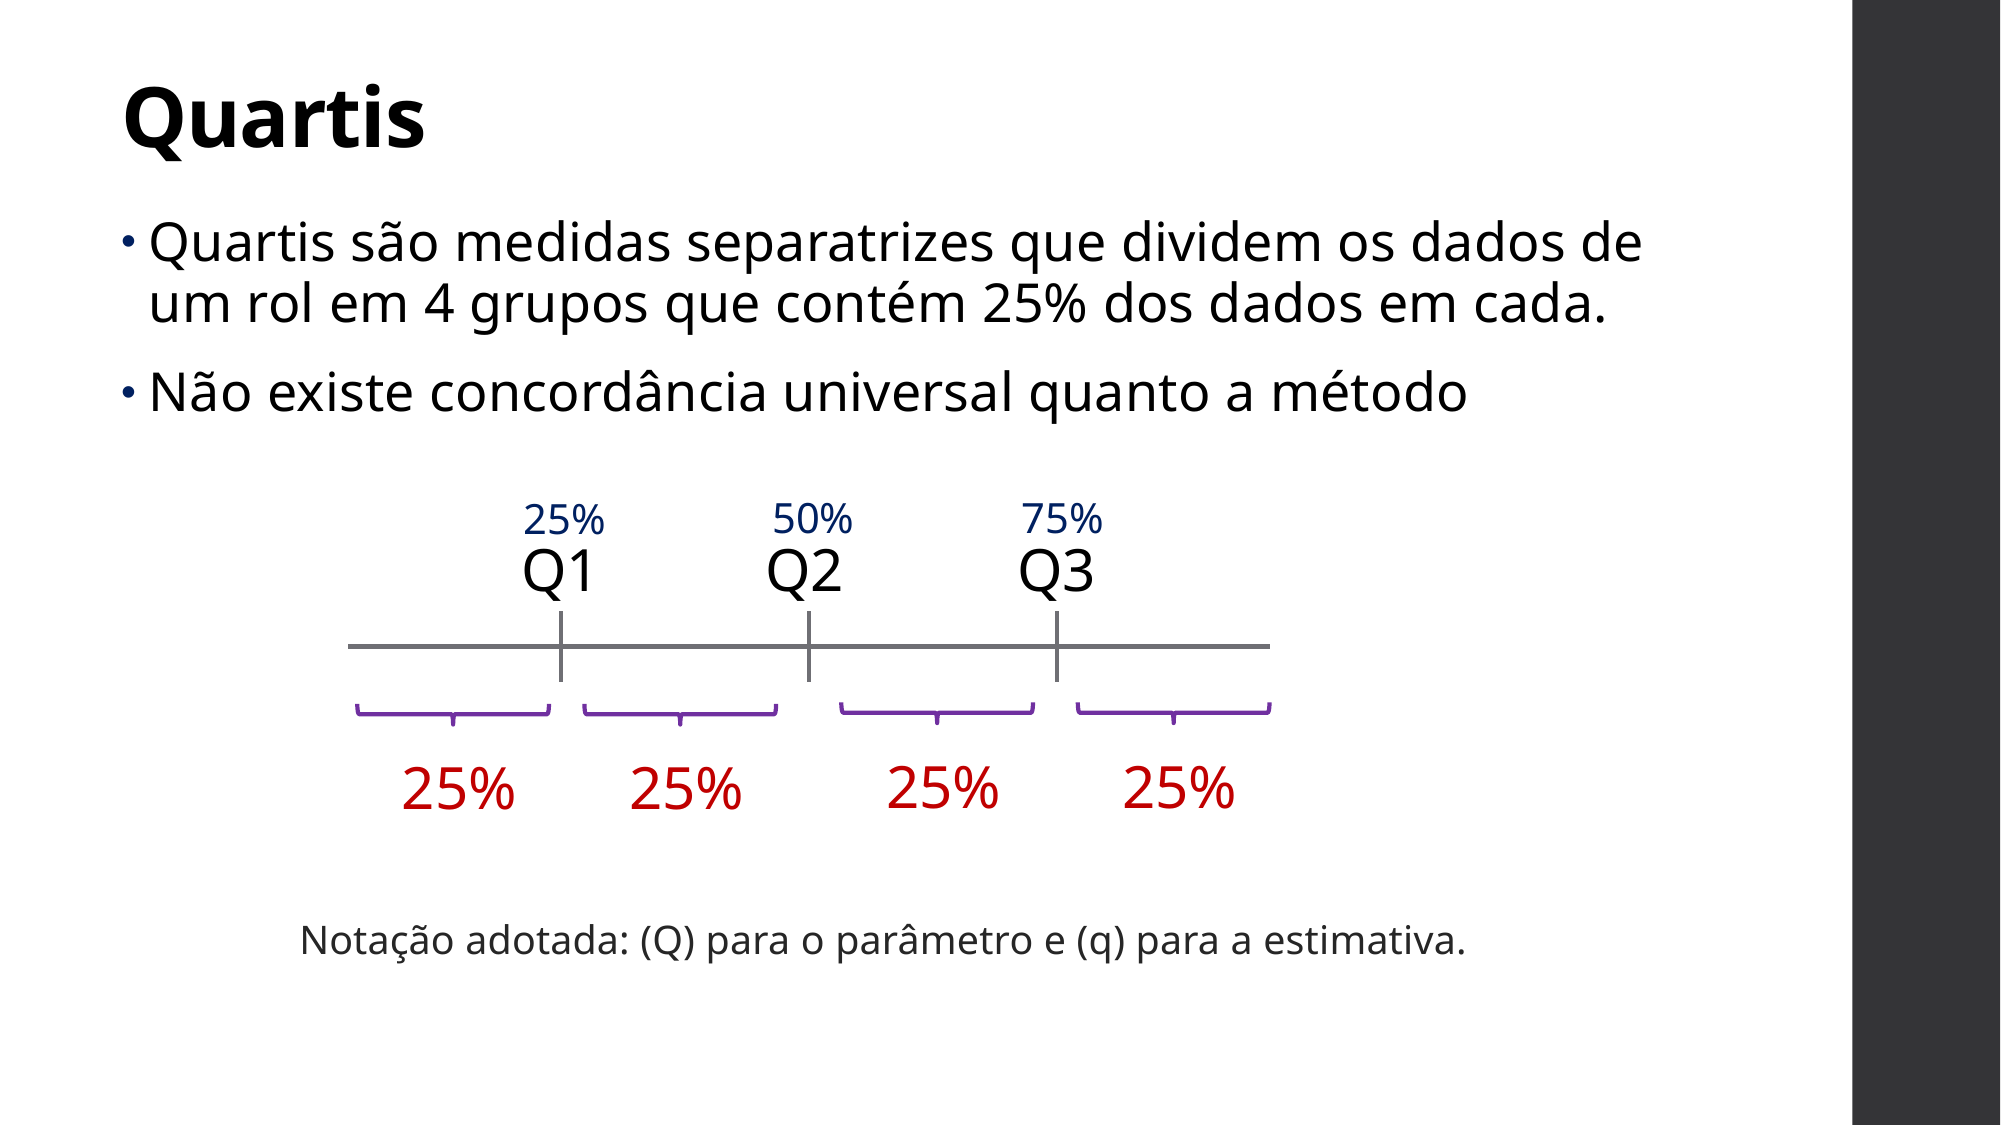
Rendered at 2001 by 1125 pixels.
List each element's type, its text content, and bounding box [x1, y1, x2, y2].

text_box [1077, 702, 1271, 724]
title Quartis [106, 60, 1662, 204]
text_box Q2 [750, 525, 859, 610]
text_box 75% [1006, 484, 1120, 550]
text_box [583, 703, 777, 726]
text_box 25% [614, 743, 760, 829]
list Quartis são medidas separatrizes que dividem os dados de um rol em 4 grupos que contém 25% dos dados em cada. Não existe concordância universal quanto a método Notação adotada: (Q) para o parâmetro e (q) para a estimativa. [106, 204, 1662, 1018]
text_box 25% [1107, 742, 1253, 828]
text_box 50% [757, 484, 870, 550]
text_box [840, 702, 1034, 724]
text_box 25% [387, 743, 532, 829]
text_box 25% [871, 742, 1016, 828]
text_box 25% [509, 485, 622, 551]
text_box Q1 [506, 525, 615, 610]
text_box [356, 703, 550, 726]
text_box Q3 [1002, 525, 1111, 610]
